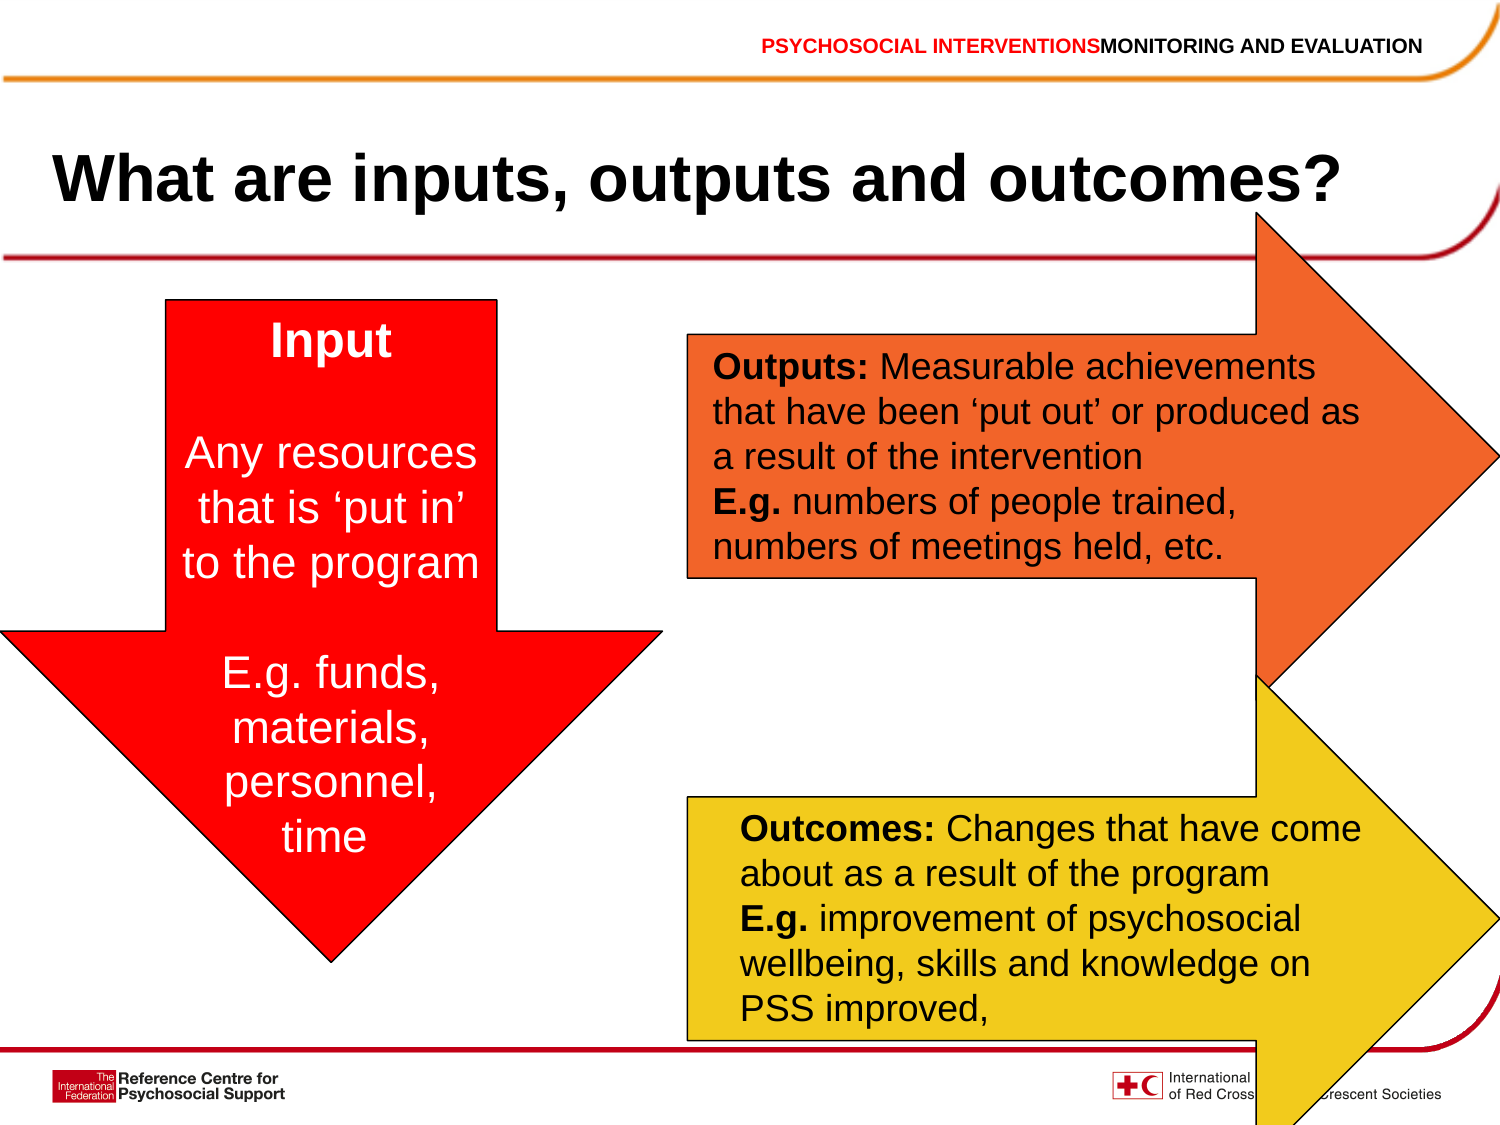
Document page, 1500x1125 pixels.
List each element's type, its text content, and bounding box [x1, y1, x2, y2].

picture [0, 0, 1500, 265]
text_box Outcomes: Changes that have come about as a result of the program E.g. improvement of psychosocial wellbeing, skills and knowledge on PSS improved, [687, 675, 1500, 973]
text_box Input Any resources that is ‘put in’ to the program E.g. funds, materials, personnel, time [0, 299, 663, 963]
picture [0, 974, 1500, 1125]
text_box Outputs: Measurable achievements that have been ‘put out’ or produced as a result of the intervention E.g. numbers of people trained, numbers of meetings held, etc. [687, 274, 1500, 687]
